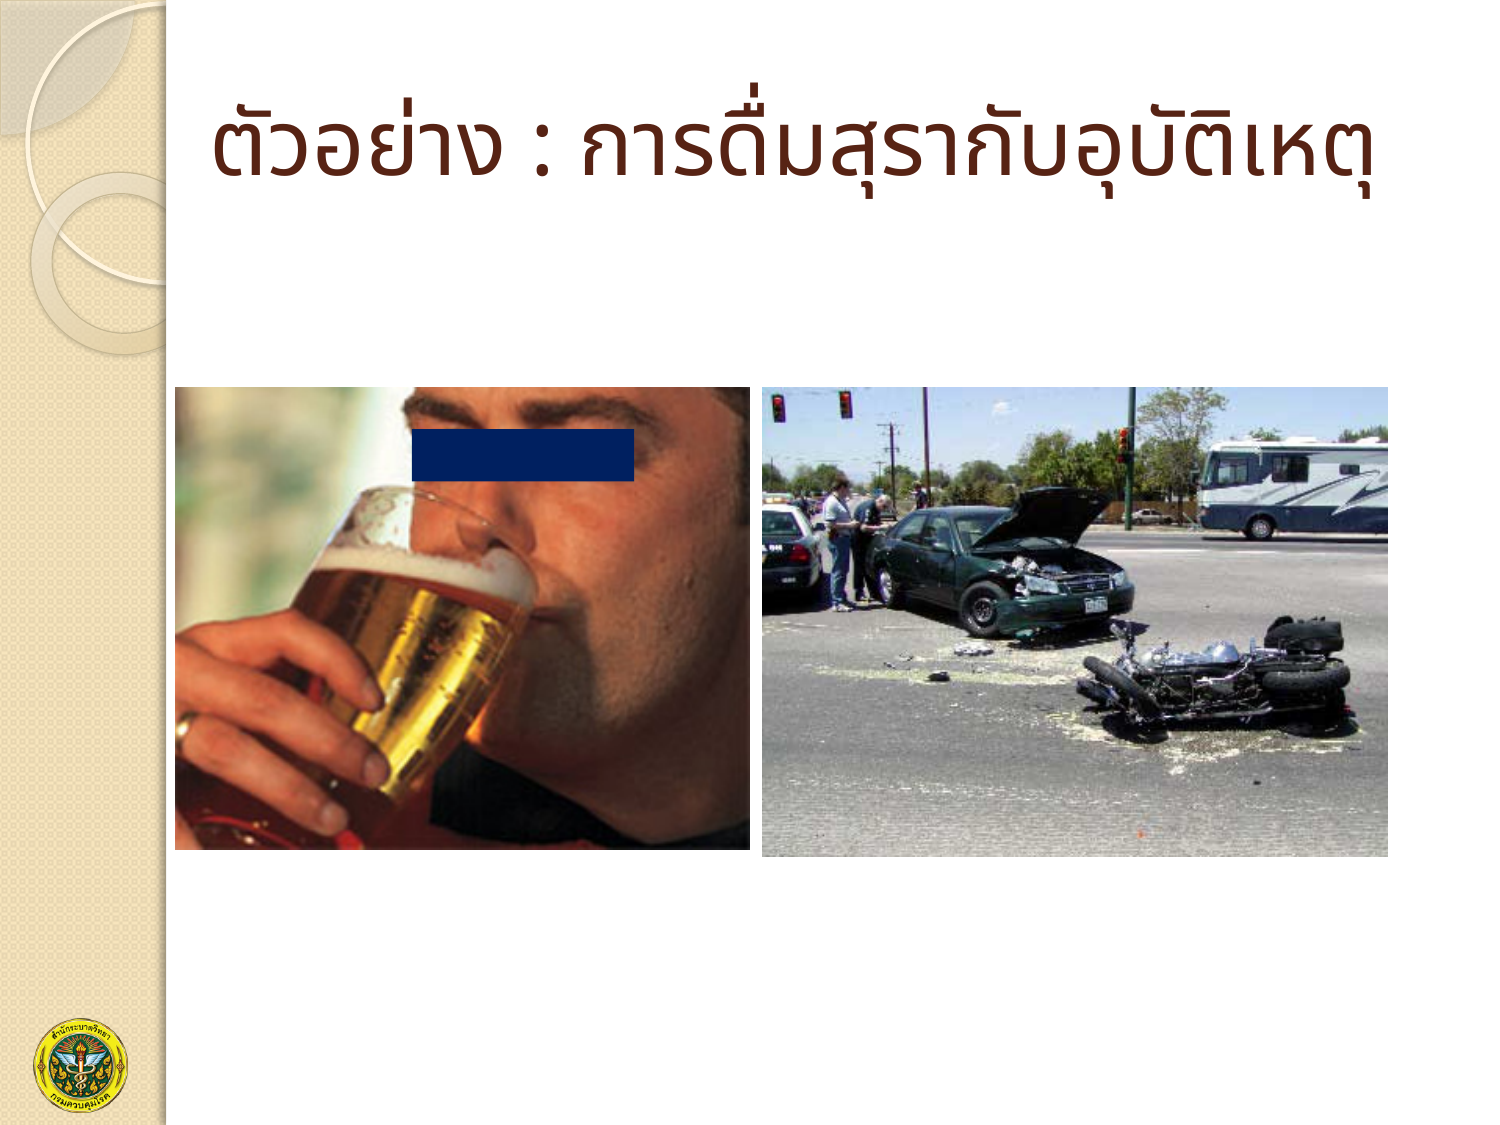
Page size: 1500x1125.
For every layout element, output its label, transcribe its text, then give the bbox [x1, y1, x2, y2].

title ตัวอย่าง : การดื่มสุรากับอุบัติเหตุ [194, 45, 1466, 233]
picture [33, 1018, 128, 1113]
picture [762, 387, 1388, 857]
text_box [175, 387, 751, 851]
